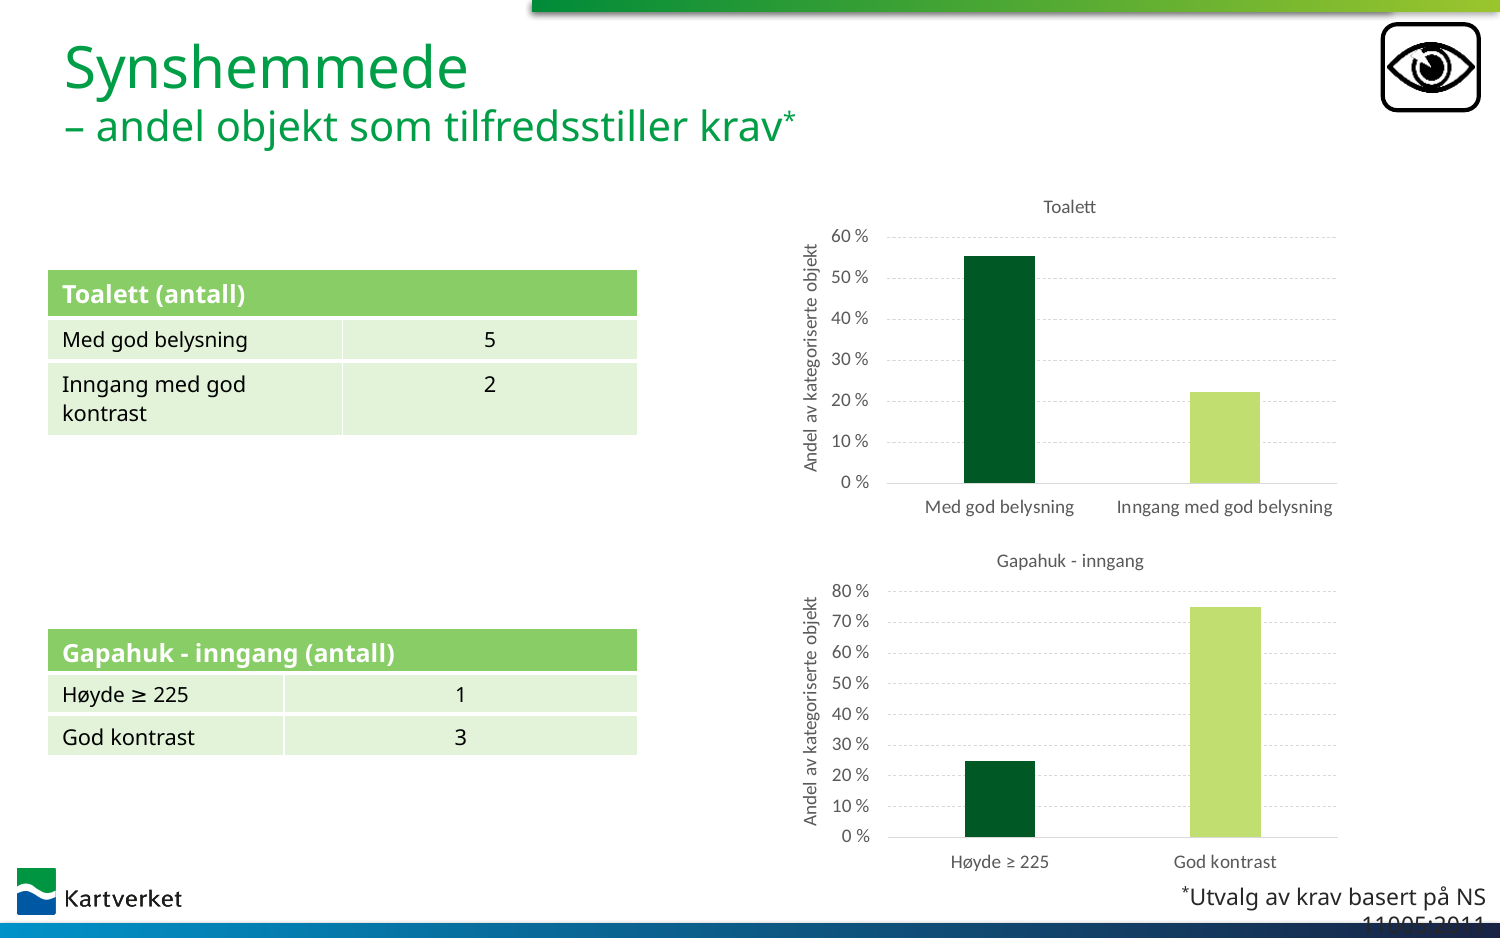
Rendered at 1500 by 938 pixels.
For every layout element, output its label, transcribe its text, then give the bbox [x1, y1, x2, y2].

table_cell 2 [343, 363, 637, 435]
table_header Toalett (antall) [48, 270, 637, 316]
table_header Gapahuk - inngang (antall) [48, 629, 637, 671]
table_cell God kontrast [48, 716, 283, 755]
table_cell Høyde ≥ 225 [48, 675, 283, 712]
picture [791, 541, 1349, 880]
picture [791, 187, 1348, 526]
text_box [1382, 24, 1480, 111]
table_cell Inngang med god kontrast [48, 363, 342, 435]
text_box Synshemmede – andel objekt som tilfredsstiller krav* [49, 24, 1431, 158]
table_cell 5 [343, 320, 637, 359]
table_cell 1 [285, 675, 637, 712]
table_cell Med god belysning [48, 320, 342, 359]
table_cell 3 [285, 716, 637, 755]
text_box *Utvalg av krav basert på NS 11005:2011 [1068, 873, 1500, 938]
